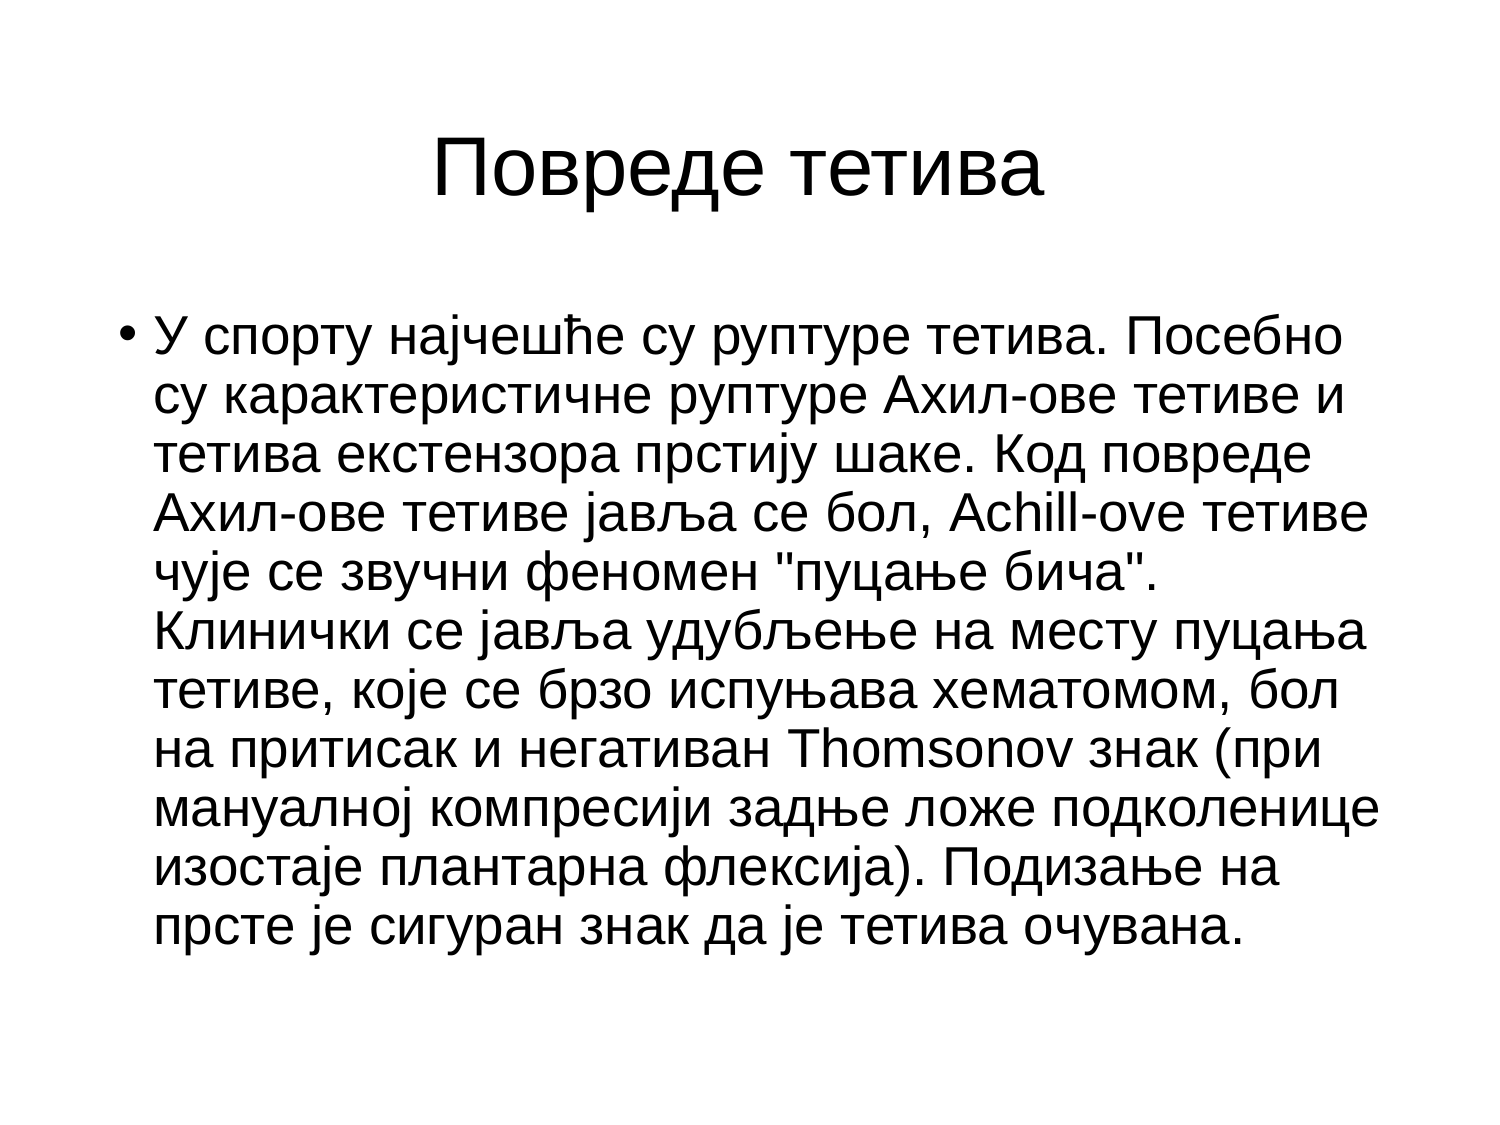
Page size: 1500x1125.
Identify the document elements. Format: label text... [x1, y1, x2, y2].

title Повреде тетива [103, 59, 1397, 278]
list У спорту најчешће су руптуре тетива. Посебно су карактеристичне руптуре Ахил-ове тетиве и тетива екстензора прстију шаке. Код повреде Ахил-ове тетиве јавља се бол, Achill-ove тетиве чује се звучни феномен "пуцање бича". Клинички се јавља удубљење на месту пуцања тетиве, које се брзо испуњава хематомом, бол на притисак и негативан Thomsonov знак (при мануалној компресији задње ложе подколенице изостаје плантарна флексија). Подизање на прсте је сигуран знак да је тетива очувана. [103, 299, 1397, 1014]
